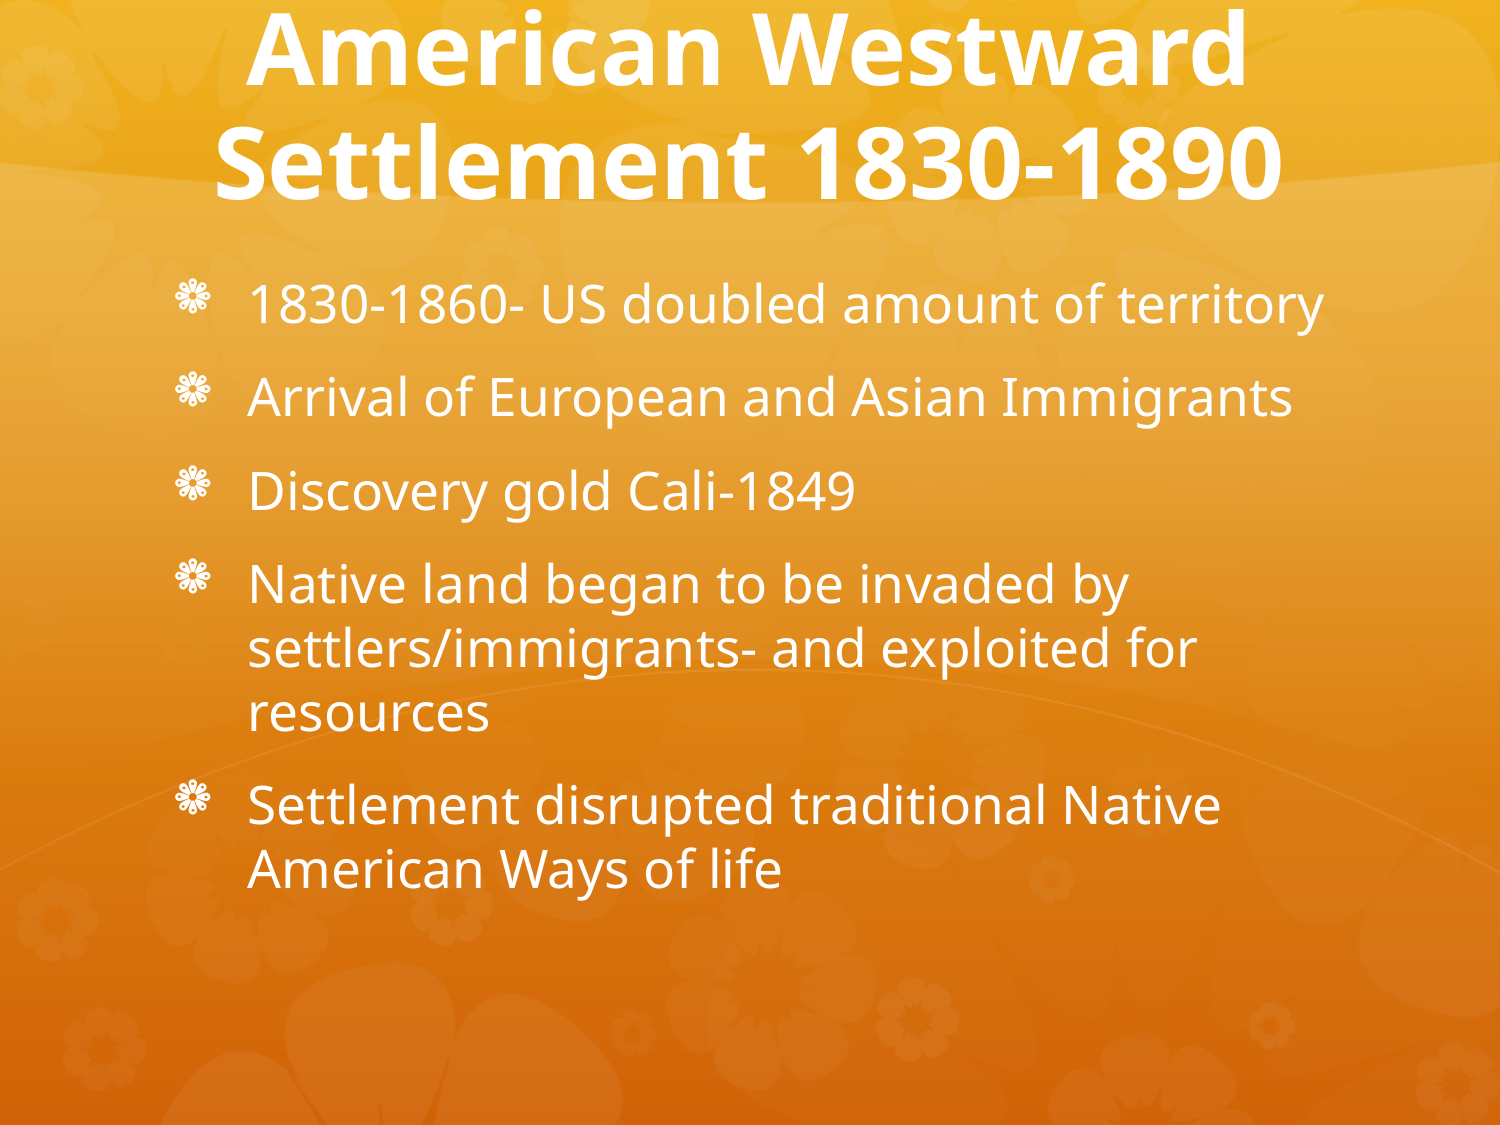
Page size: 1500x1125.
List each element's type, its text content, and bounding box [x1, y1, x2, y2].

picture [0, 0, 1500, 1125]
list 1830-1860- US doubled amount of territory Arrival of European and Asian Immigrants Discovery gold Cali-1849 Native land began to be invaded by settlers/immigrants- and exploited for resources Settlement disrupted traditional Native American Ways of life [156, 262, 1344, 967]
title American Westward Settlement 1830-1890 [127, 14, 1372, 203]
